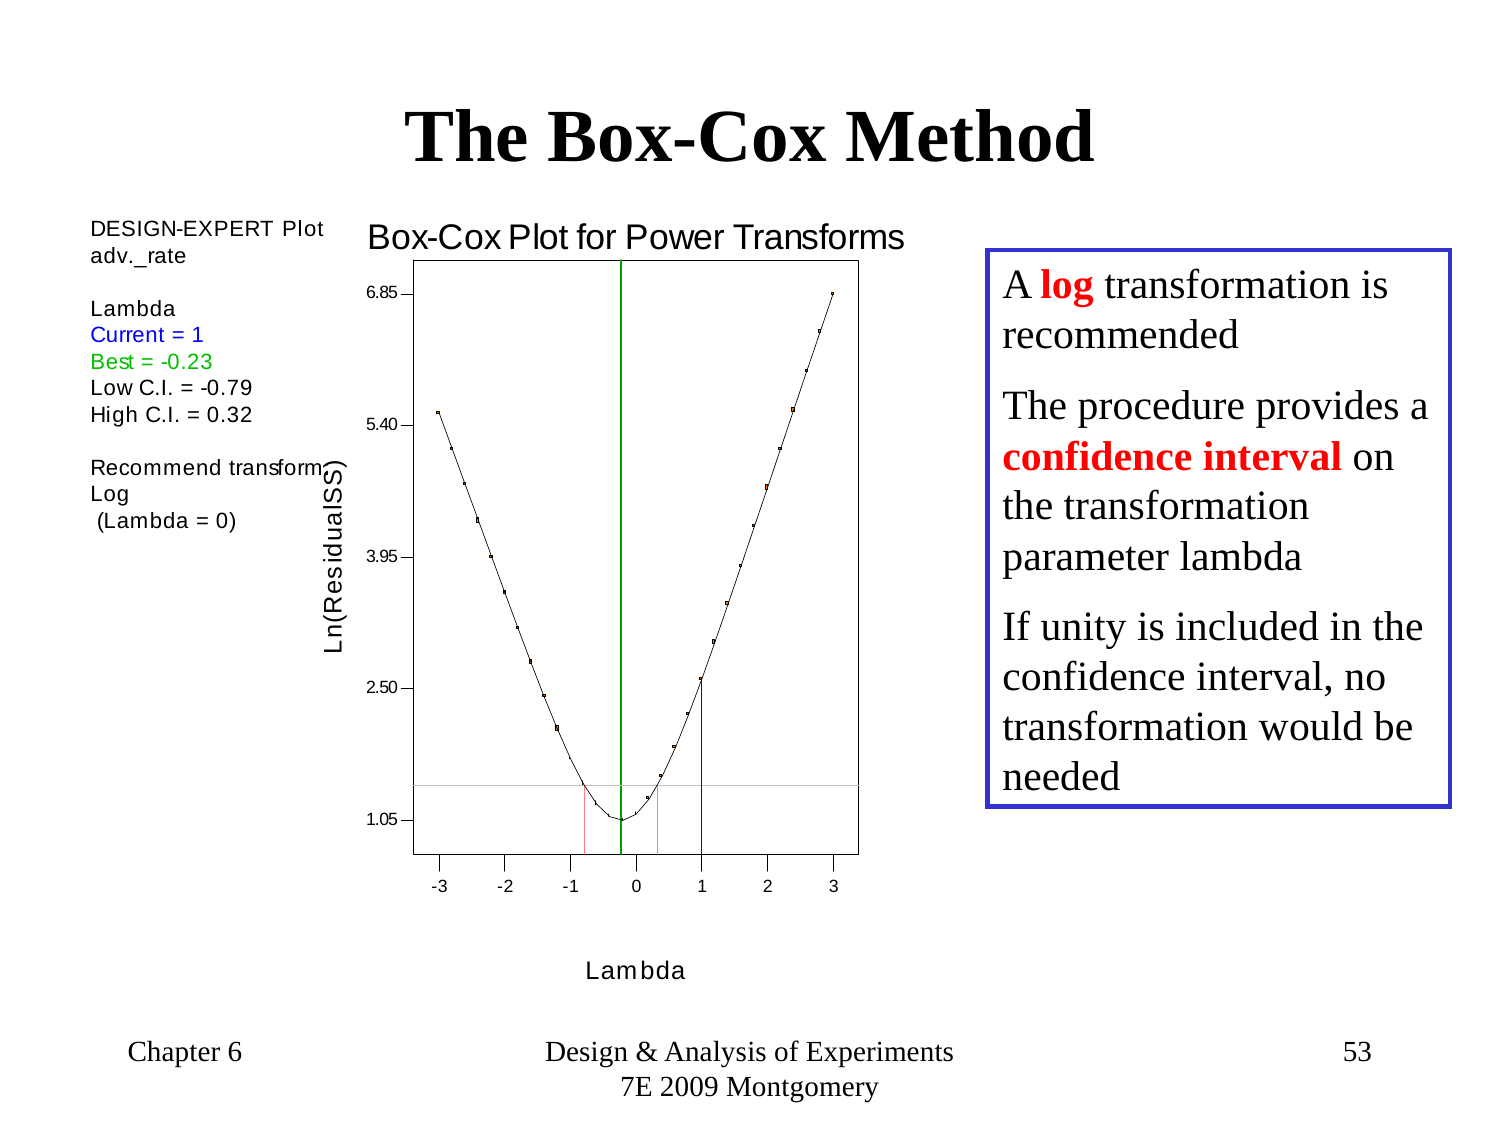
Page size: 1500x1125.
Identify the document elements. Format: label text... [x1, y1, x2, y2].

text_box A log transformation is recommended The procedure provides a confidence interval on the transformation parameter lambda If unity is included in the confidence interval, no transformation would be needed [987, 249, 1450, 807]
slide_number 53 [1074, 1024, 1388, 1101]
slide_number Chapter 6 [112, 1034, 426, 1101]
footer Design & Analysis of Experiments 7E 2009 Montgomery [512, 1024, 988, 1101]
title The Box-Cox Method [112, 37, 1388, 226]
picture [74, 174, 926, 1026]
